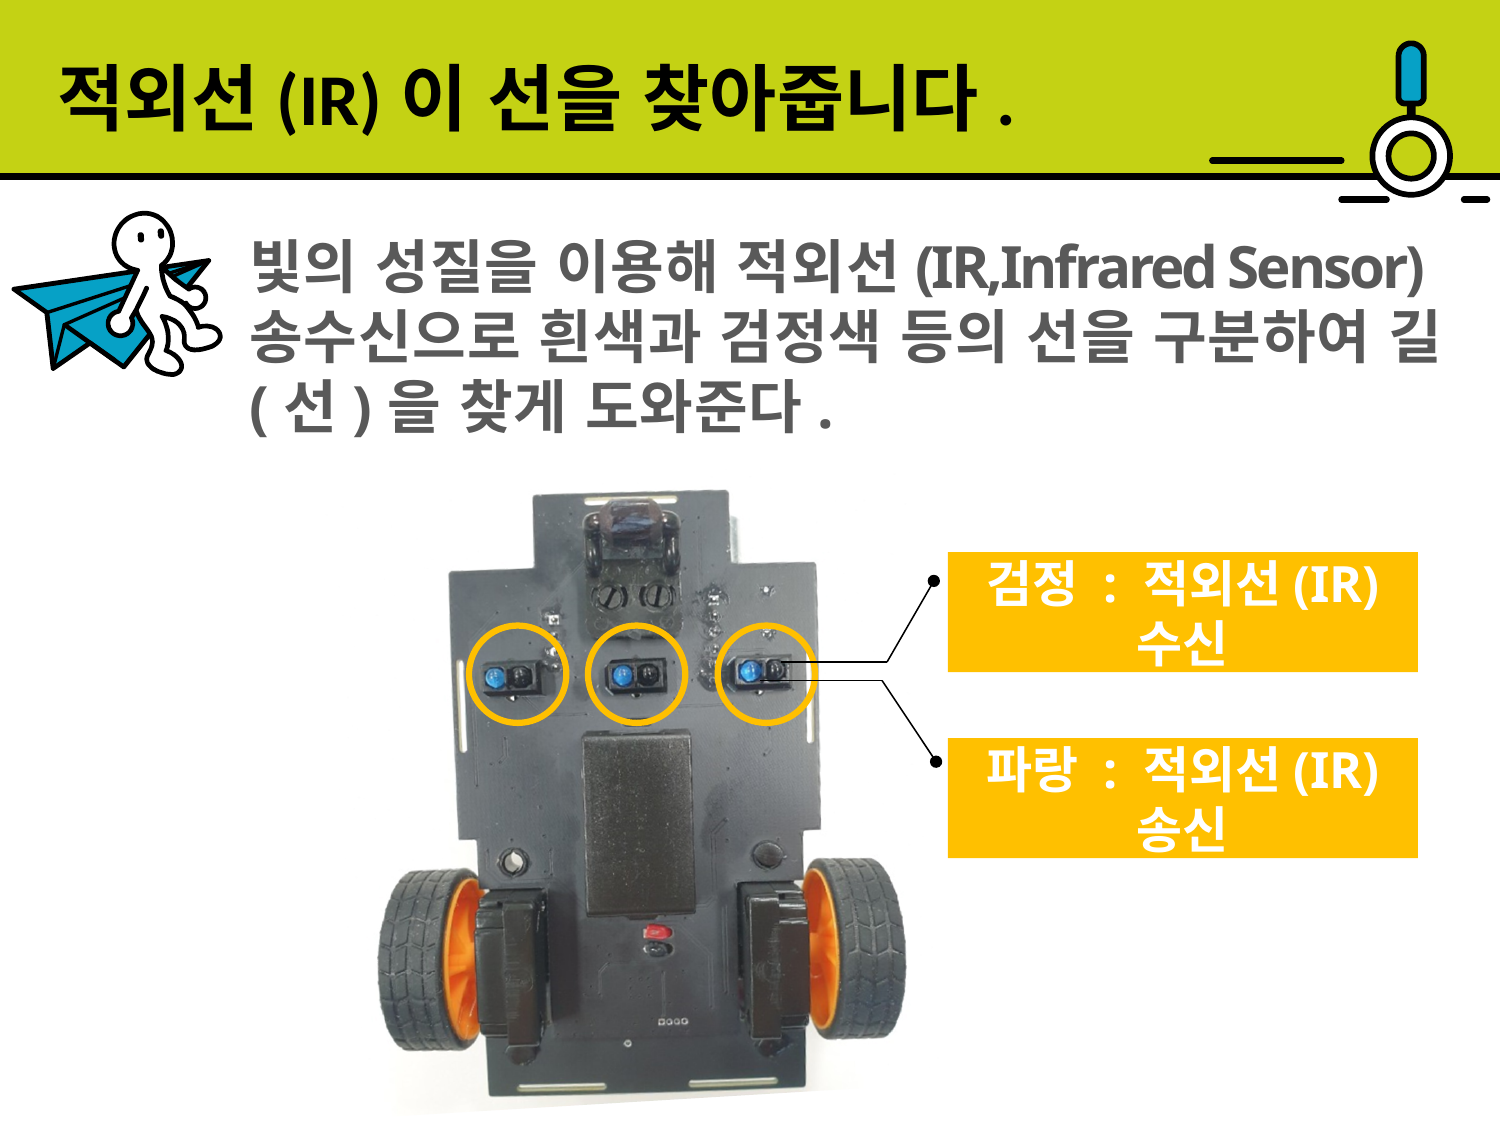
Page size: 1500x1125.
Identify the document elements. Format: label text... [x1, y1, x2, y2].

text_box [11, 210, 223, 378]
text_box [760, 680, 937, 762]
text_box 빛의 성질을 이용해 적외선(IR,Infrared Sensor) 송수신으로 흰색과 검정색 등의 선을 구분하여 길(선)을 찾게 도와준다. [234, 222, 1500, 448]
text_box [0, 0, 1500, 75]
text_box 파랑 : 적외선(IR) 송신 [951, 738, 1418, 859]
text_box 검정 : 적외선(IR) 수신 [951, 552, 1418, 673]
picture [356, 1082, 942, 1119]
list 적외선(IR)이 선을 찾아줍니다. [57, 75, 1014, 690]
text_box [318, 496, 946, 1082]
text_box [781, 580, 935, 663]
